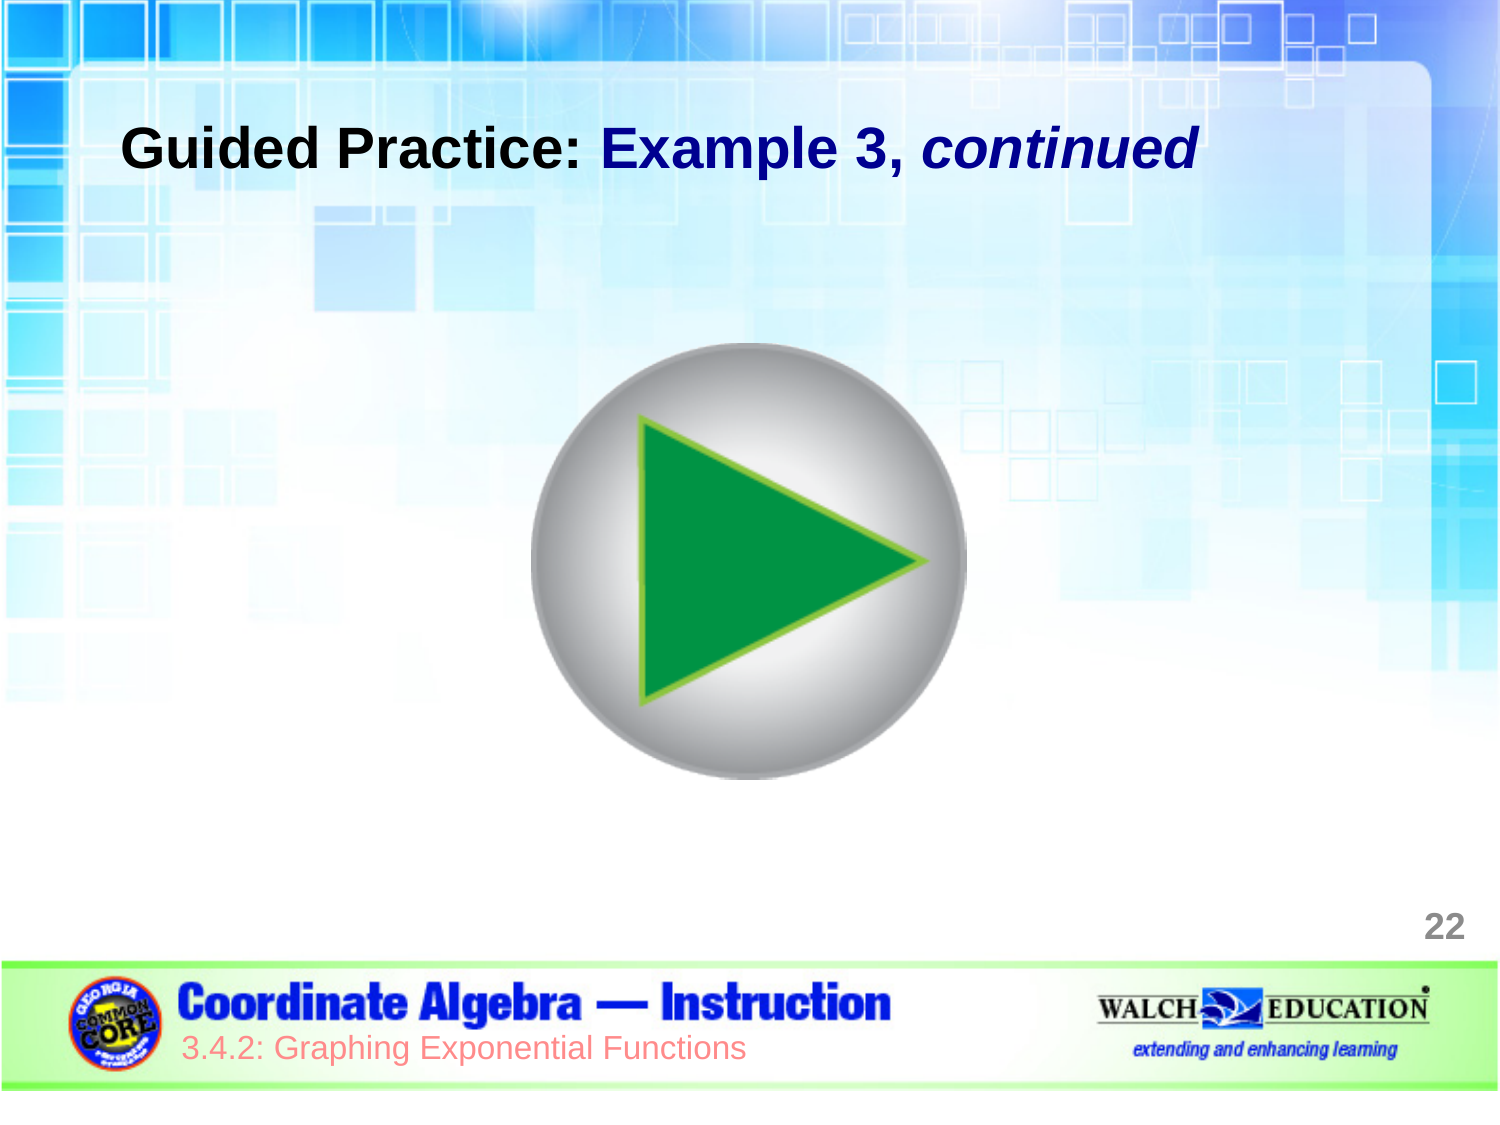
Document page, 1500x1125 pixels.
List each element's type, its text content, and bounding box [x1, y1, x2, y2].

footer 3.4.2: Graphing Exponential Functions [166, 1024, 1080, 1069]
picture [1, 0, 1500, 1091]
slide_number 22 [1361, 901, 1481, 949]
text_box Guided Practice: Example 3, continued [105, 103, 1394, 925]
